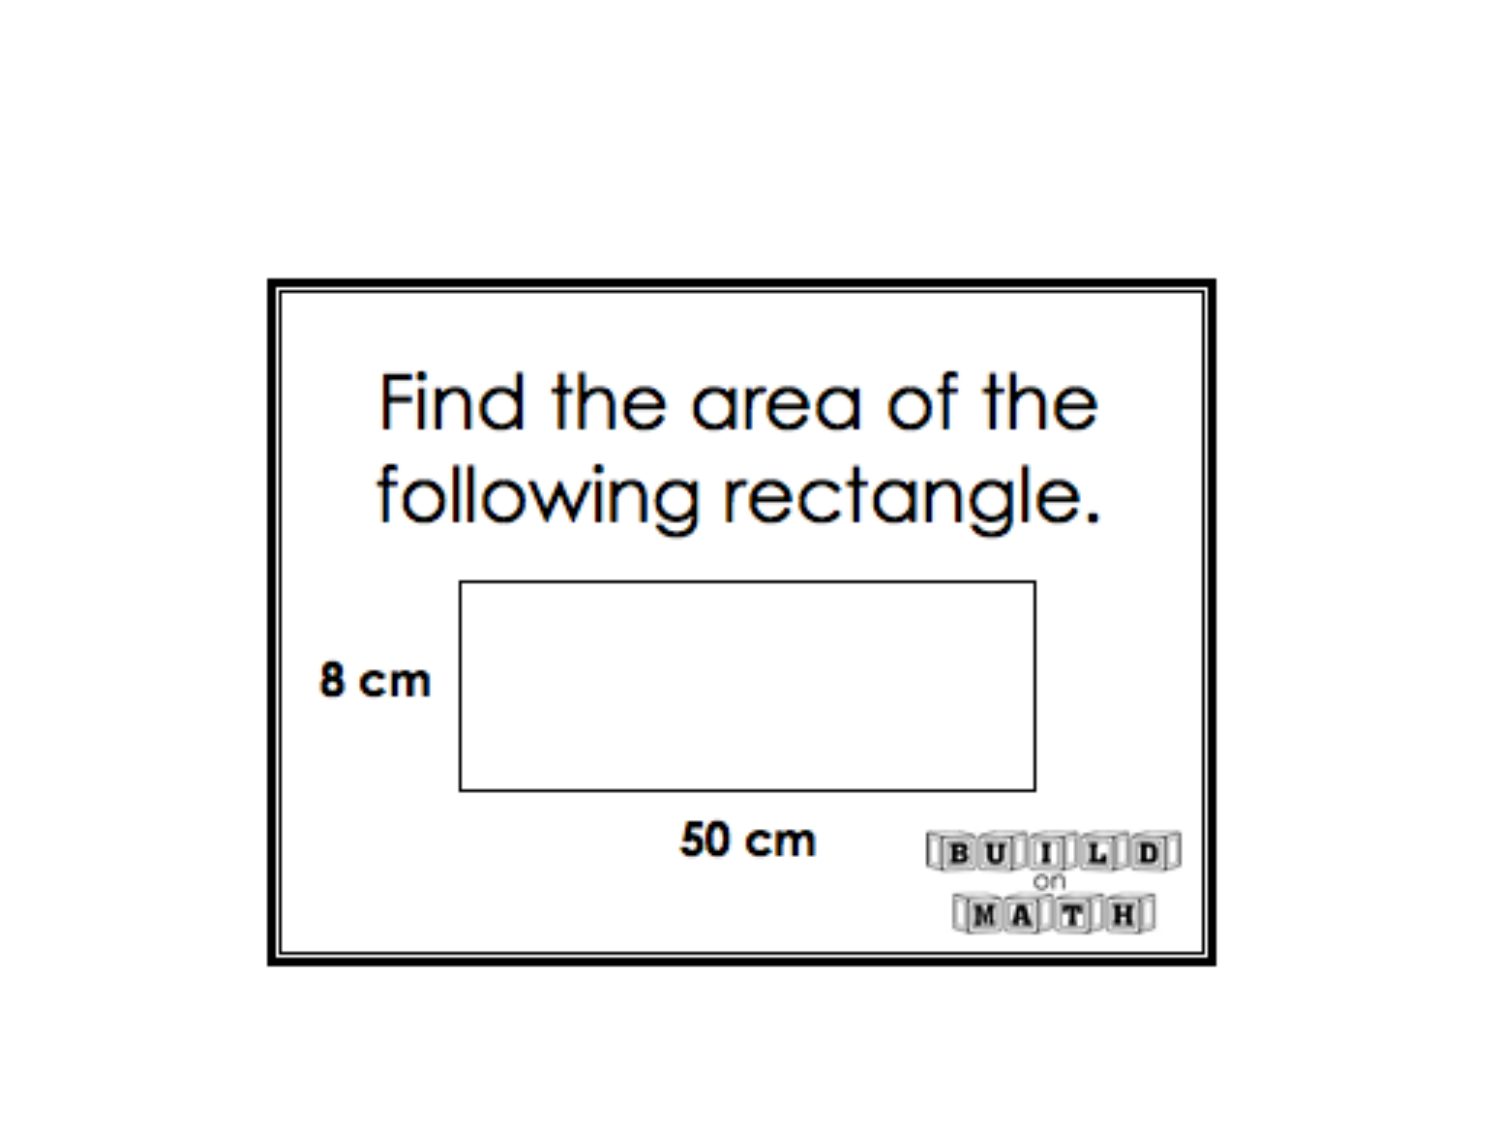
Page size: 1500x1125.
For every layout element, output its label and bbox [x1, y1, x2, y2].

list [74, 262, 1426, 1006]
